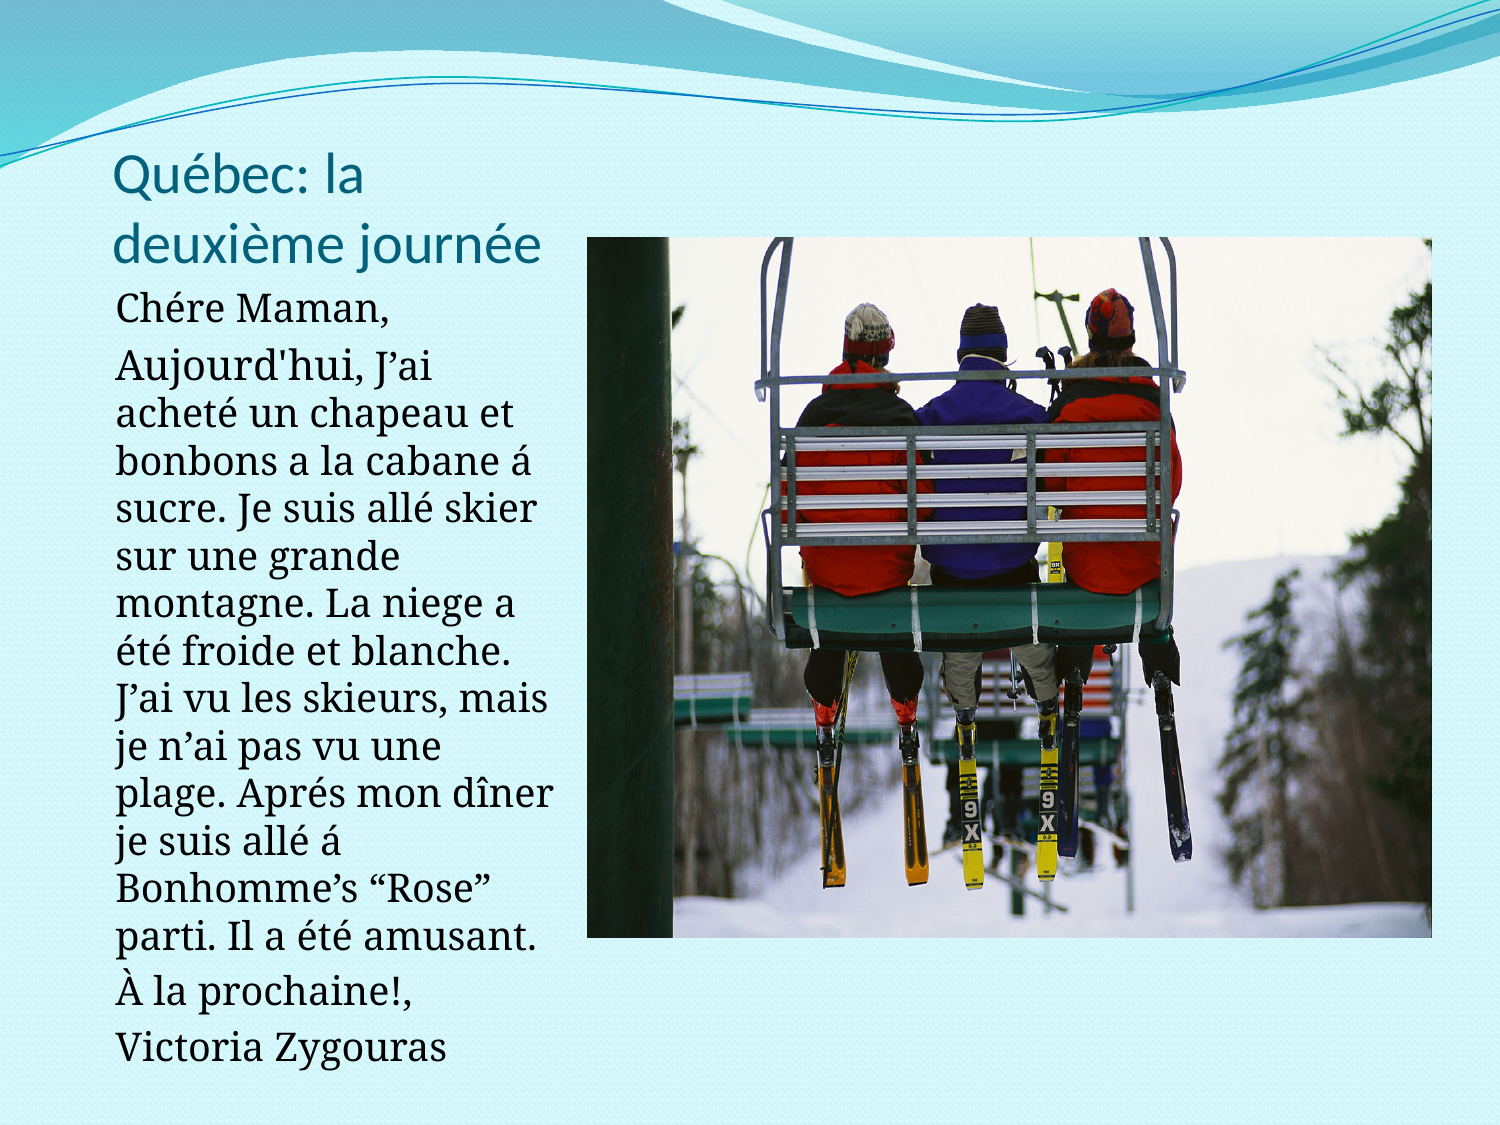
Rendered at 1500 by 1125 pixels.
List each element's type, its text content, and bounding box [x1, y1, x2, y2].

title Québec: la deuxième journée [112, 84, 563, 274]
list Chére Maman, Aujourd'hui, J’ai acheté un chapeau et bonbons a la cabane á sucre. Je suis allé skier sur une grande montagne. La niege a été froide et blanche. J’ai vu les skieurs, mais je n’ai pas vu une plage. Aprés mon dîner je suis allé á Bonhomme’s “Rose” parti. Il a été amusant. À la prochaine!, Victoria Zygouras [112, 274, 563, 1026]
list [587, 237, 1432, 938]
